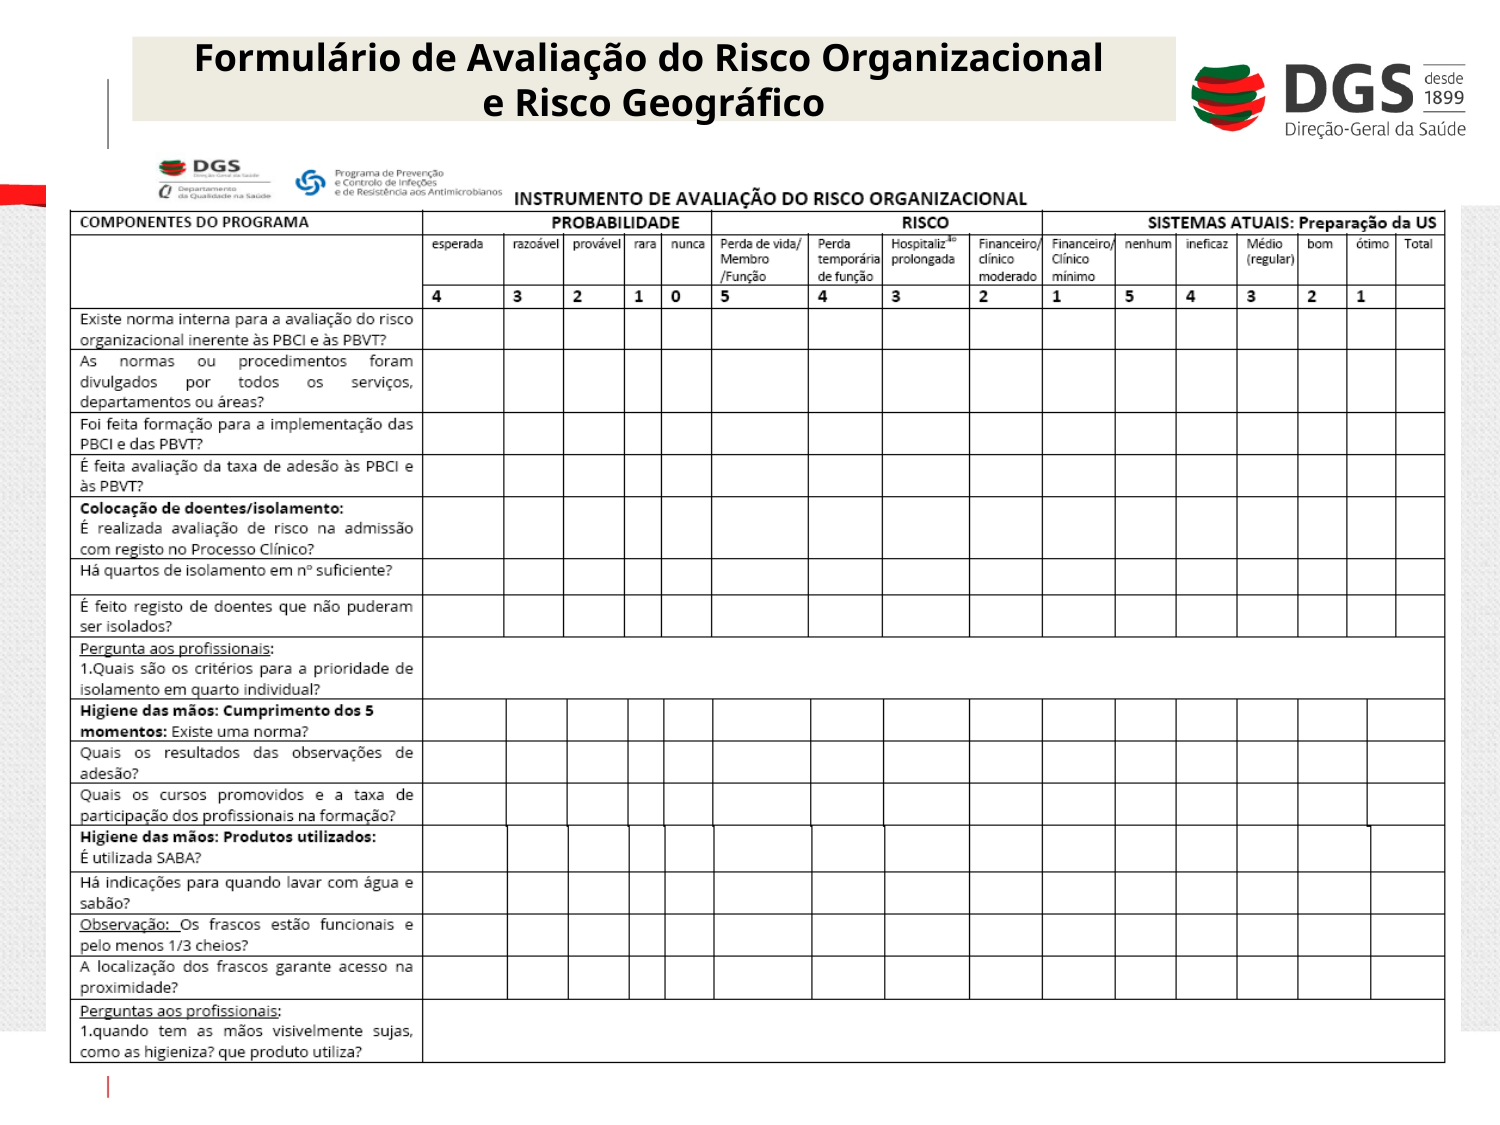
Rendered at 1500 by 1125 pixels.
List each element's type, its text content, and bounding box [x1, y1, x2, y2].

text_box Formulário de Avaliação do Risco Organizacional e Risco Geográfico [130, 35, 1178, 123]
picture [0, 0, 1500, 1125]
